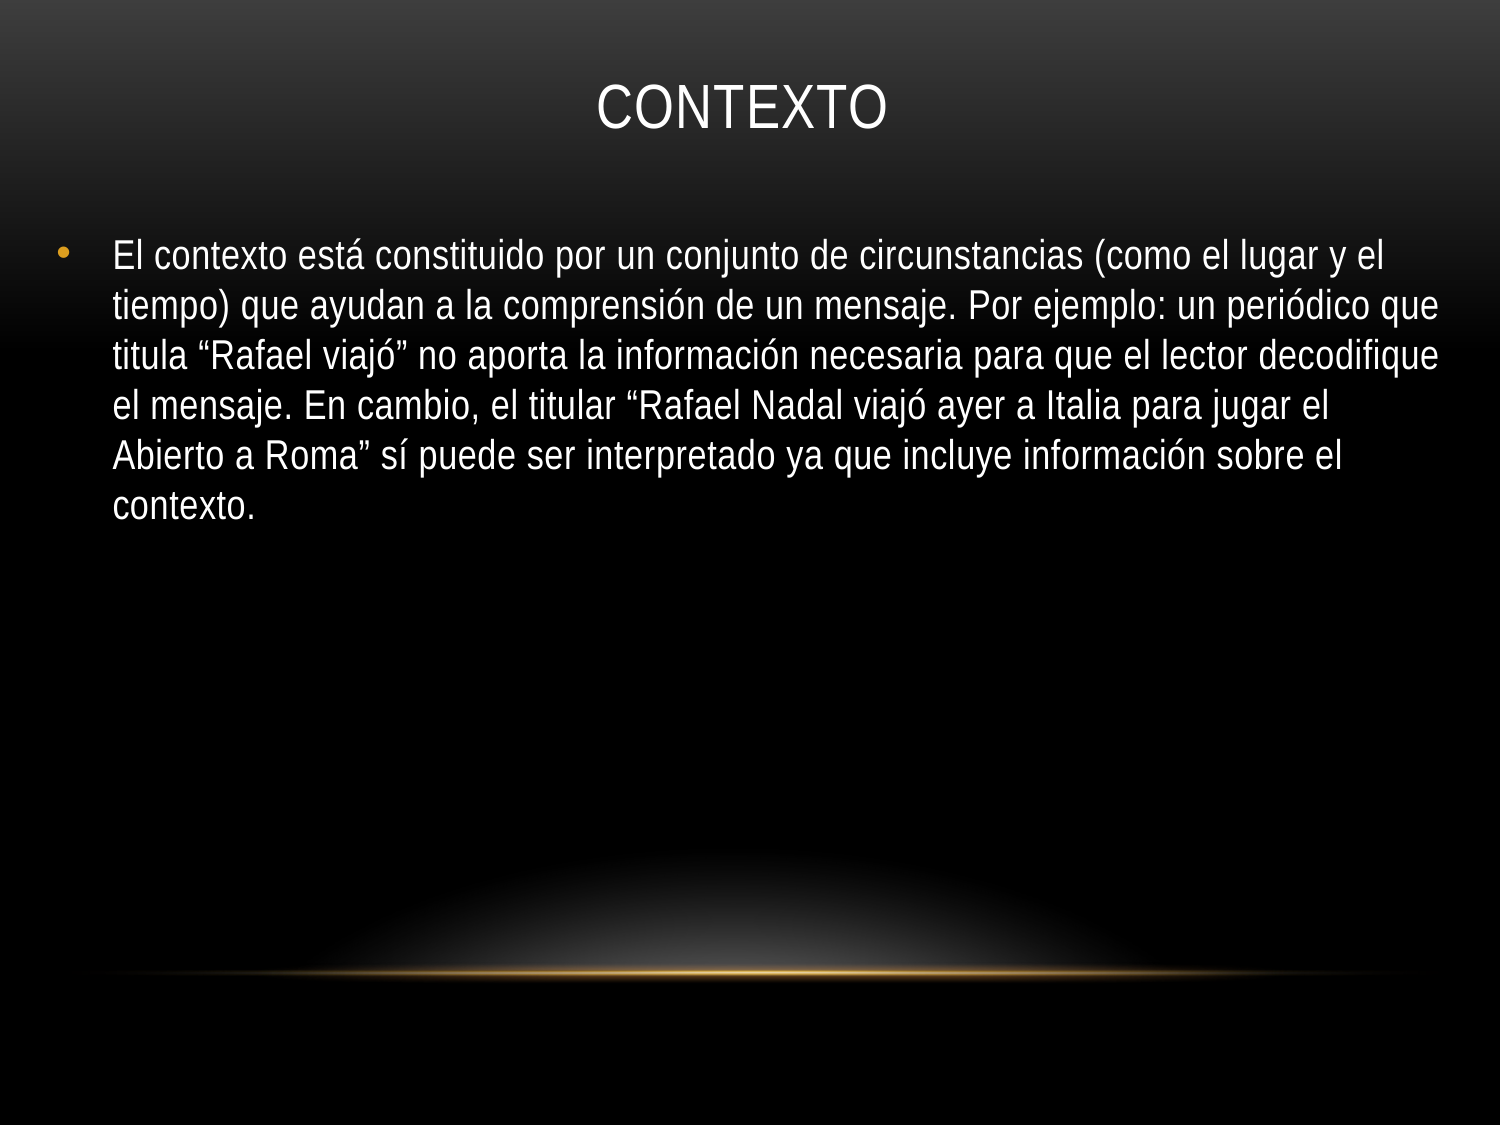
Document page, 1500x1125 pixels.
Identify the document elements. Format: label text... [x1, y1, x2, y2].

list El contexto está constituido por un conjunto de circunstancias (como el lugar y el tiempo) que ayudan a la comprensión de un mensaje. Por ejemplo: un periódico que titula “Rafael viajó” no aporta la información necesaria para que el lector decodifique el mensaje. En cambio, el titular “Rafael Nadal viajó ayer a Italia para jugar el Abierto a Roma” sí puede ser interpretado ya que incluye información sobre el contexto. [41, 219, 1459, 1059]
title contexto [100, 30, 1401, 149]
picture [0, 0, 1500, 1125]
